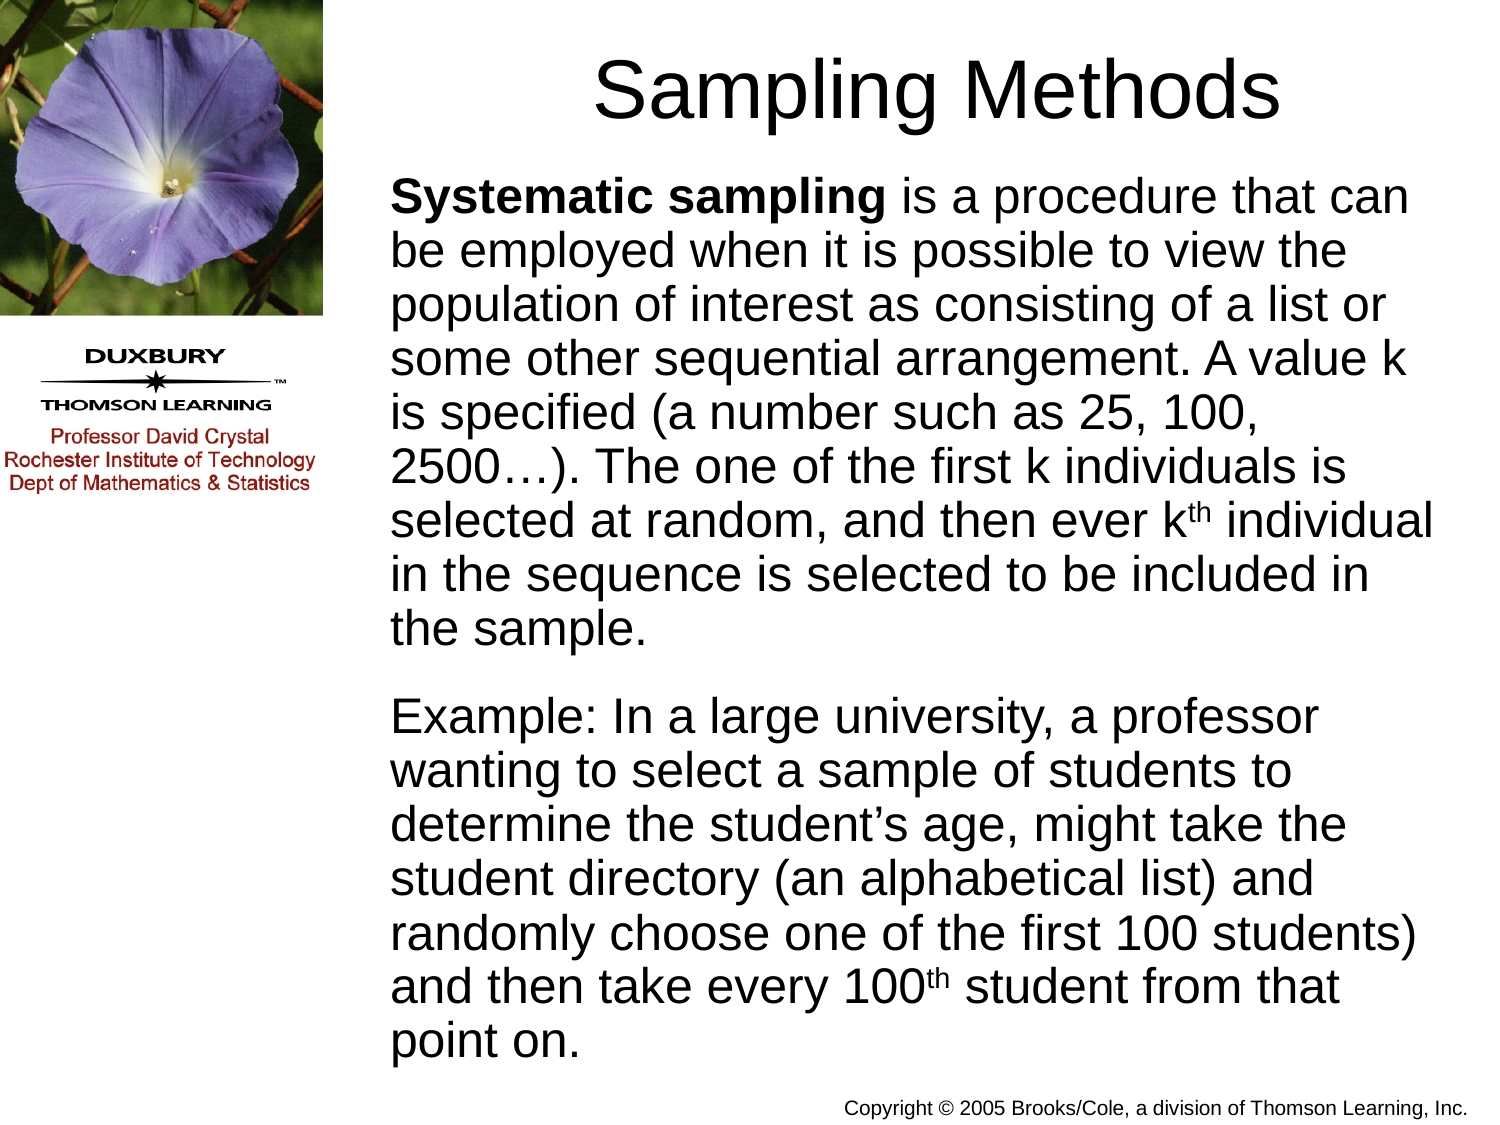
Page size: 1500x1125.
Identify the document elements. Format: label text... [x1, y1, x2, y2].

list Systematic sampling is a procedure that can be employed when it is possible to view the population of interest as consisting of a list or some other sequential arrangement. A value k is specified (a number such as 25, 100, 2500…). The one of the first k individuals is selected at random, and then ever kth individual in the sequence is selected to be included in the sample. Example: In a large university, a professor wanting to select a sample of students to determine the student’s age, might take the student directory (an alphabetical list) and randomly choose one of the first 100 students) and then take every 100th student from that point on. [374, 162, 1463, 838]
picture [0, 0, 323, 499]
title Sampling Methods [424, 0, 1451, 162]
